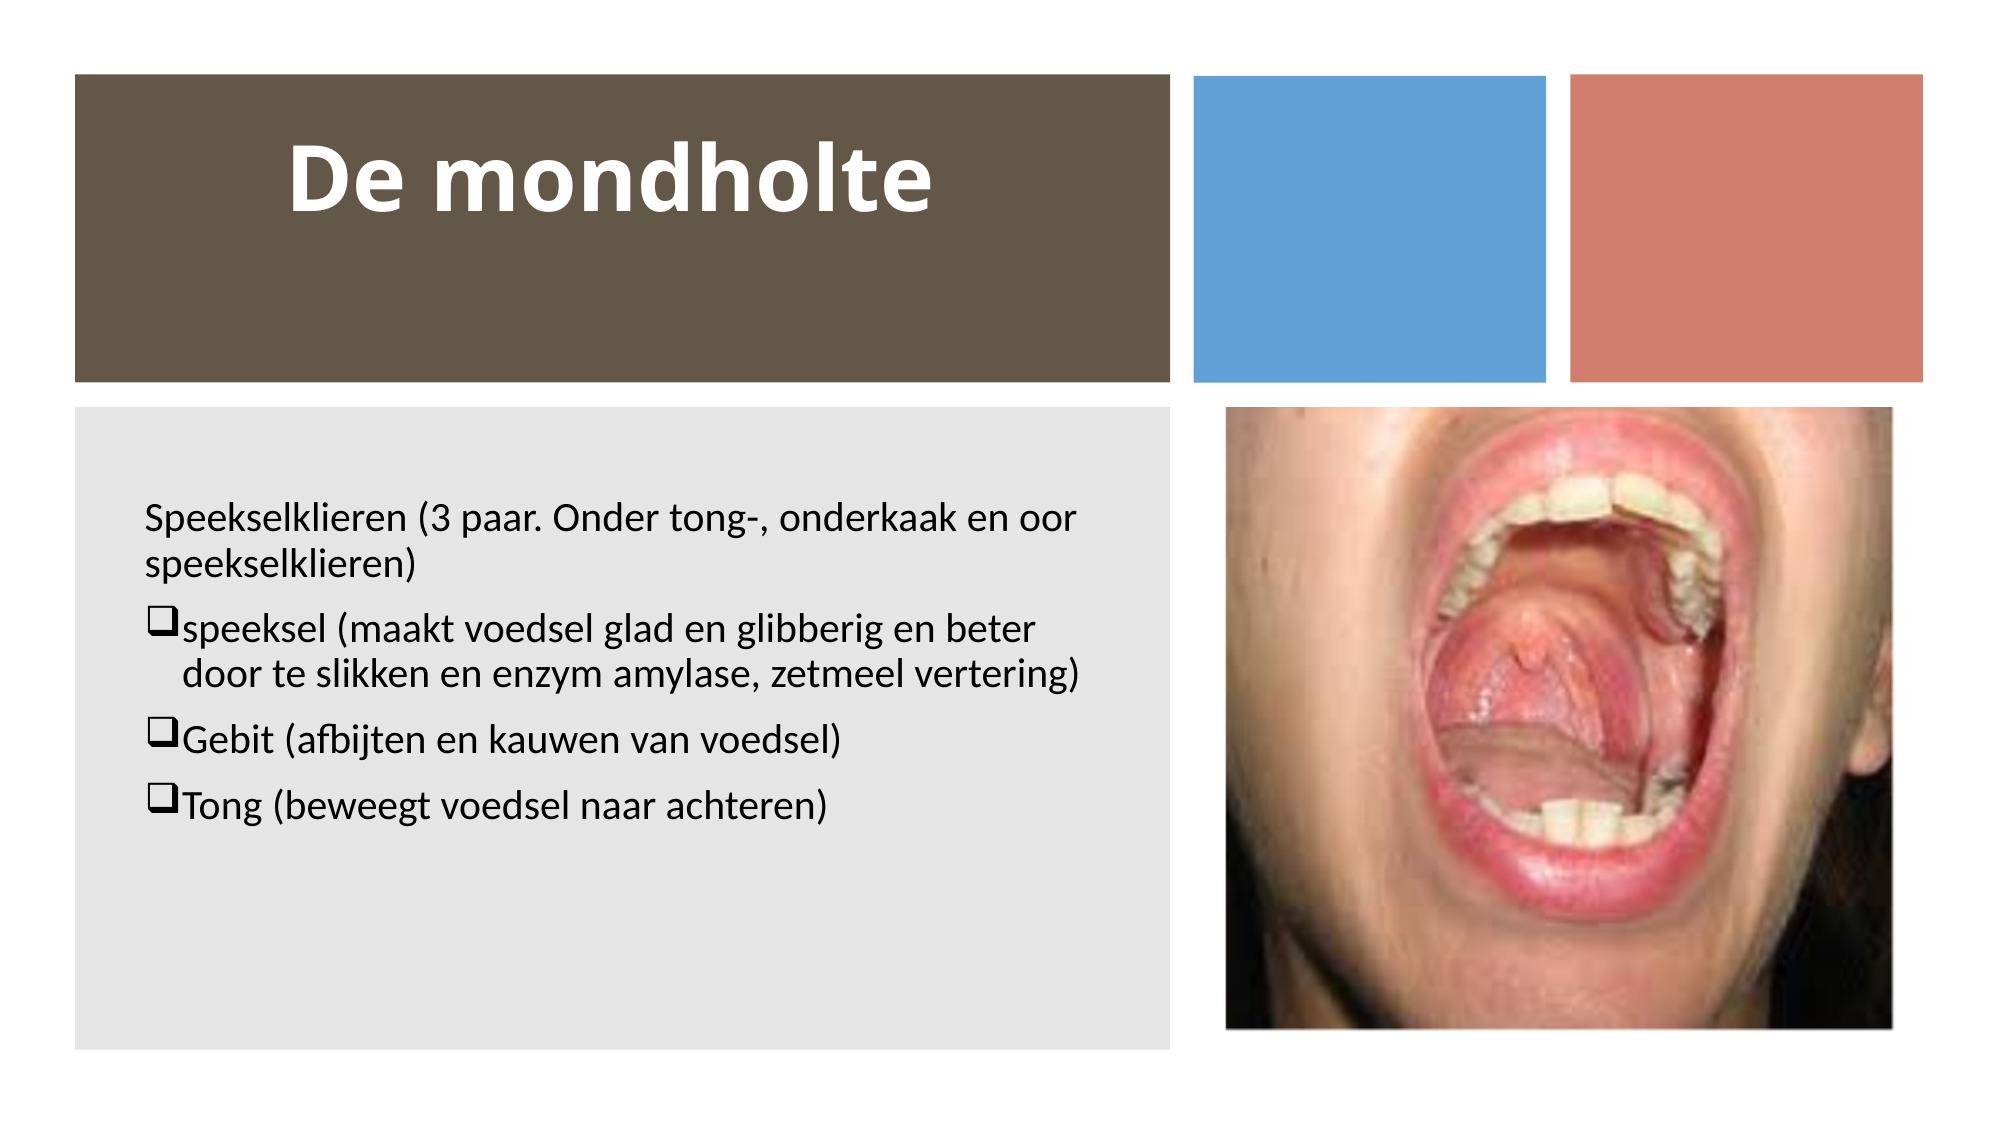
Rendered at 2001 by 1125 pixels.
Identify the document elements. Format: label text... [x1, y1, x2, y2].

text_box [74, 73, 1171, 383]
text_box [74, 406, 1171, 1051]
list Speekselklieren (3 paar. Onder tong-, onderkaak en oor speekselklieren) speeksel (maakt voedsel glad en glibberig en beter door te slikken en enzym amylase, zetmeel vertering) Gebit (afbijten en kauwen van voedsel) Tong (beweegt voedsel naar achteren) [129, 459, 1119, 998]
text_box [1569, 73, 1924, 383]
text_box [1193, 75, 1547, 384]
picture [1193, 406, 1925, 1050]
title De mondholte [120, 120, 1119, 354]
